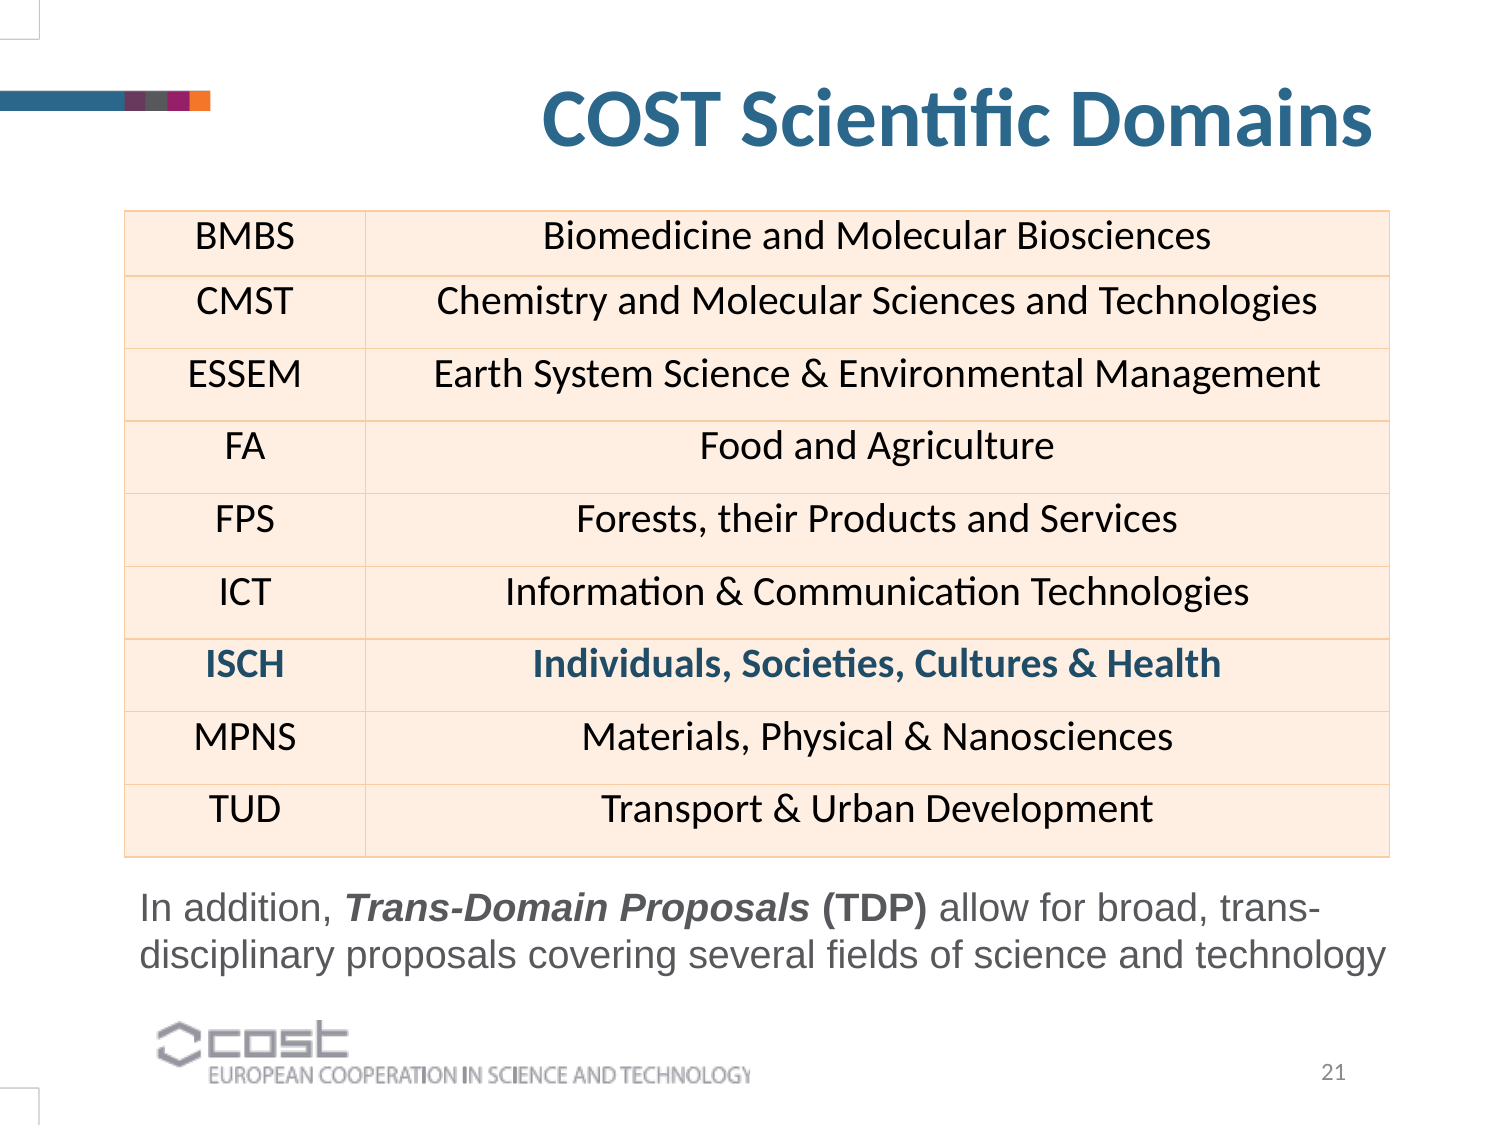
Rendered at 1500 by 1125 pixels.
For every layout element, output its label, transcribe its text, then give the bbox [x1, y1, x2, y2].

table_header Biomedicine and Molecular Biosciences [366, 212, 1389, 275]
table_cell TUD [125, 785, 365, 856]
text_box COST Scientific Domains [222, 55, 1390, 171]
table_cell ISCH [125, 640, 365, 711]
table_cell Chemistry and Molecular Sciences and Technologies [366, 277, 1389, 348]
table_cell FPS [125, 494, 365, 566]
table_cell Earth System Science & Environmental Management [366, 349, 1389, 420]
table_cell MPNS [125, 712, 365, 784]
table_cell Transport & Urban Development [366, 785, 1389, 856]
slide_number 21 [1268, 1040, 1362, 1101]
table_cell ICT [125, 567, 365, 638]
table_header BMBS [125, 212, 365, 275]
table_cell FA [125, 422, 365, 493]
table_cell Information & Communication Technologies [366, 567, 1389, 638]
table_cell Materials, Physical & Nanosciences [366, 712, 1389, 784]
text_box In addition, Trans-Domain Proposals (TDP) allow for broad, trans-disciplinary proposals covering several fields of science and technology [124, 874, 1428, 985]
table_cell Individuals, Societies, Cultures & Health [366, 640, 1389, 711]
table_cell ESSEM [125, 349, 365, 420]
table_cell CMST [125, 277, 365, 348]
table_cell Food and Agriculture [366, 422, 1389, 493]
table_cell Forests, their Products and Services [366, 494, 1389, 566]
